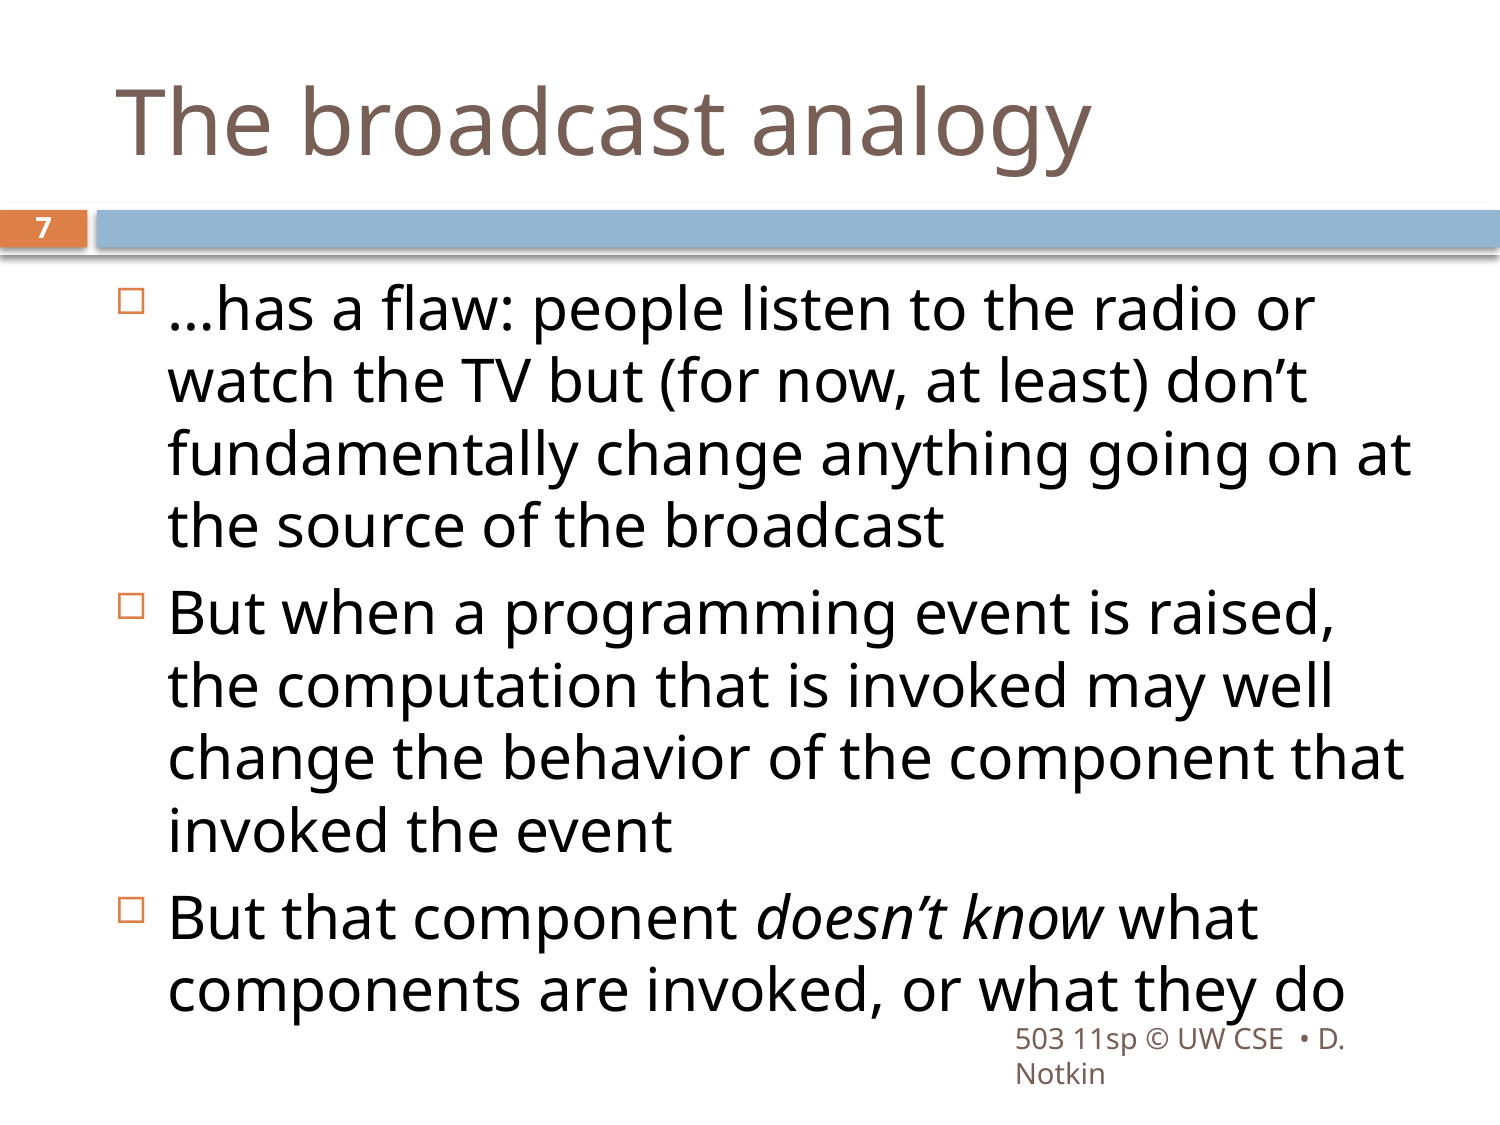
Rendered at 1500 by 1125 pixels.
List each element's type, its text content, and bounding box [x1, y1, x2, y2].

slide_number 7 [0, 208, 88, 249]
list …has a flaw: people listen to the radio or watch the TV but (for now, at least) don’t fundamentally change anything going on at the source of the broadcast But when a programming event is raised, the computation that is invoked may well change the behavior of the component that invoked the event But that component doesn’t know what components are invoked, or what they do [100, 262, 1438, 1000]
slide_number 503 11sp © UW CSE • D. Notkin [999, 1025, 1438, 1085]
title The broadcast analogy [100, 37, 1438, 200]
